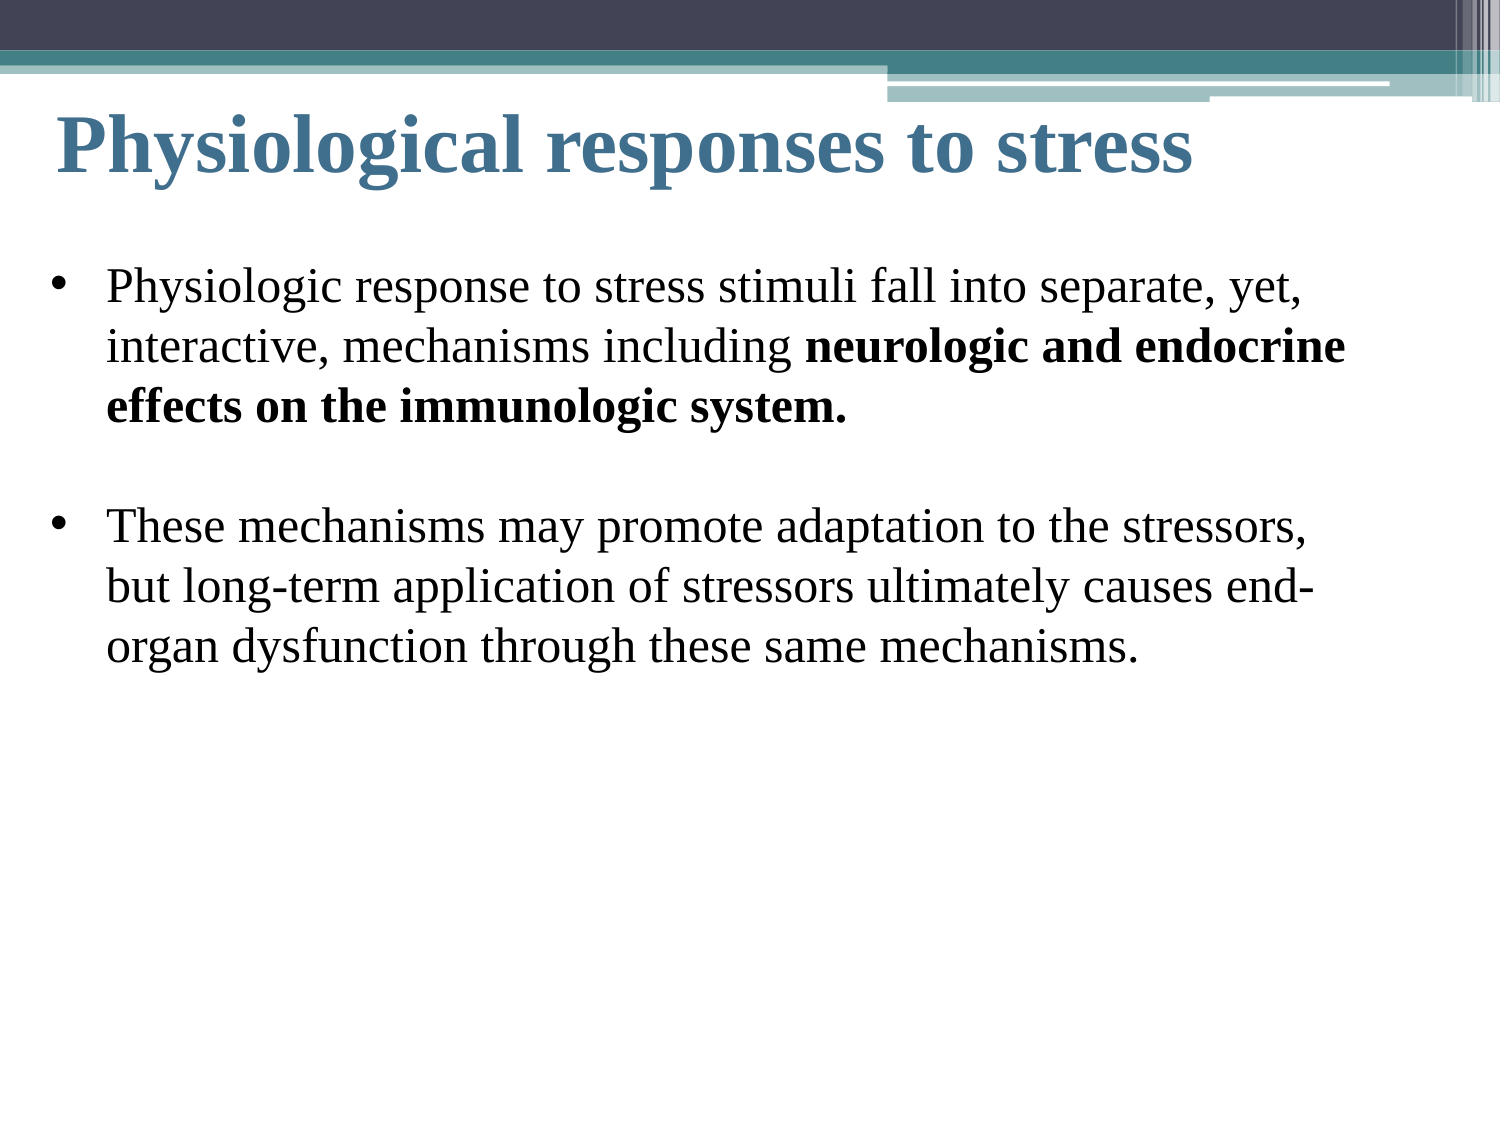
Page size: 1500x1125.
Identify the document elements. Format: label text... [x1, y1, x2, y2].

title Physiological responses to stress [56, 88, 1444, 194]
list Physiologic response to stress stimuli fall into separate, yet, interactive, mechanisms including neurologic and endocrine effects on the immunologic system. These mechanisms may promote adaptation to the stressors, but long-term application of stressors ultimately causes end-organ dysfunction through these same mechanisms. [50, 252, 1350, 677]
